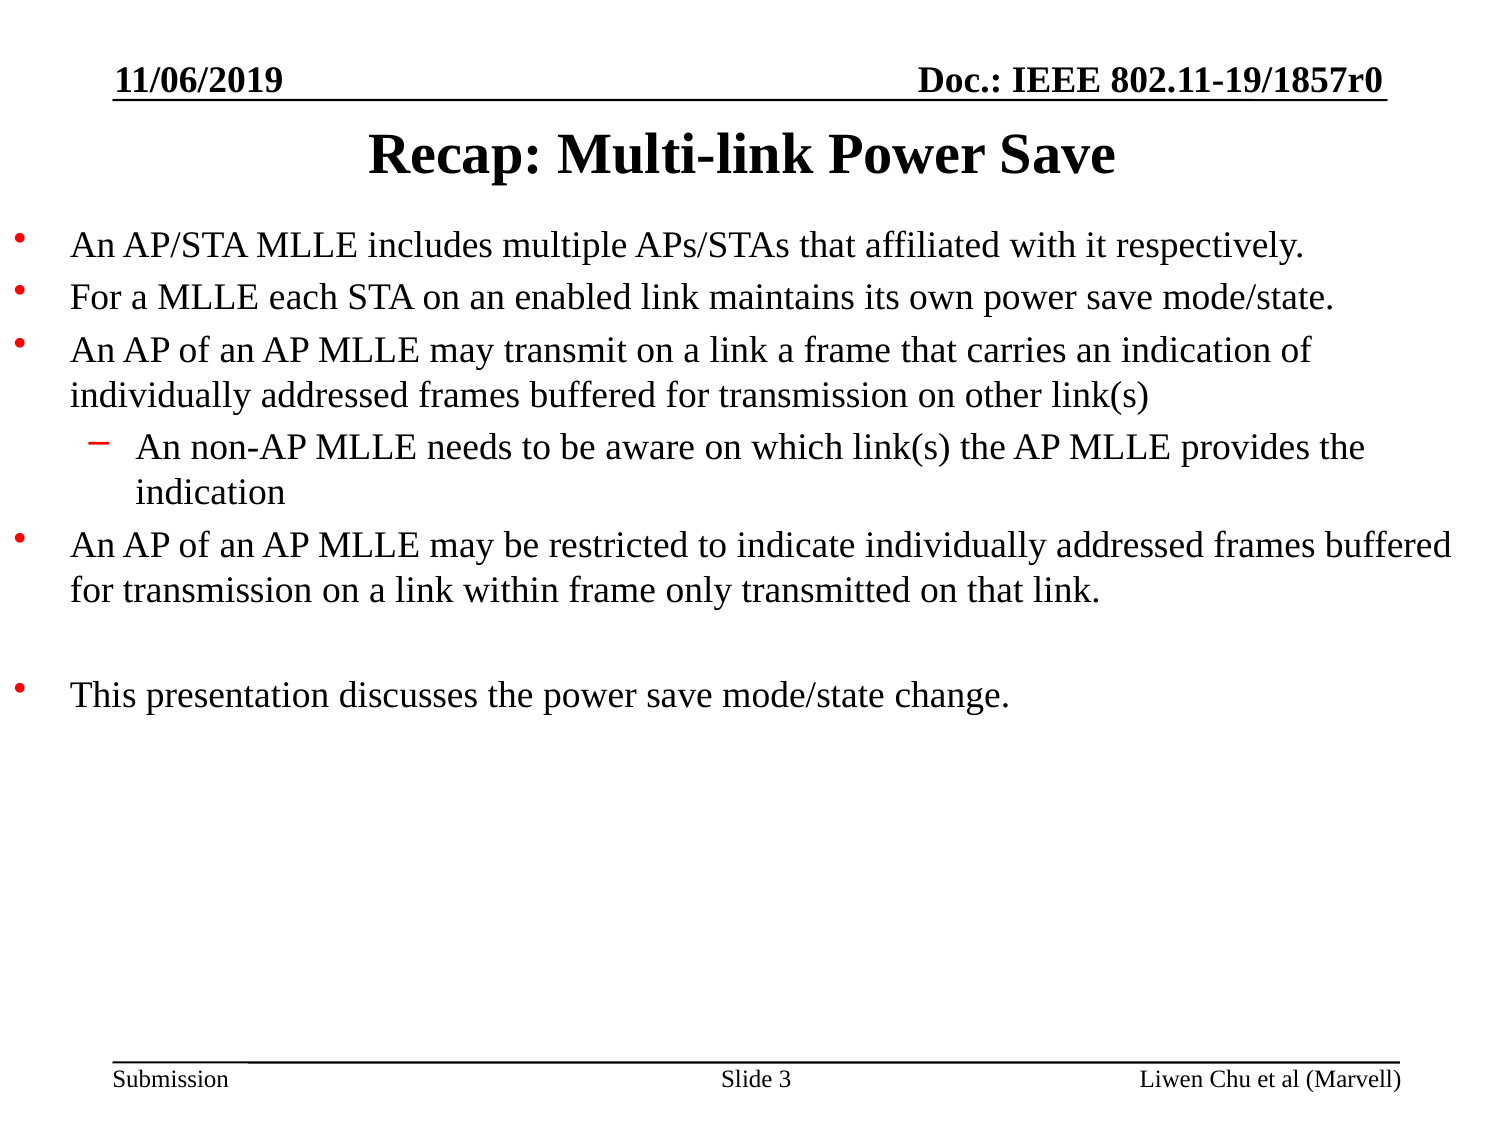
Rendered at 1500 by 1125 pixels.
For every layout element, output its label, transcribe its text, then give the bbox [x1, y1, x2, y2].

list An AP/STA MLLE includes multiple APs/STAs that affiliated with it respectively. For a MLLE each STA on an enabled link maintains its own power save mode/state. An AP of an AP MLLE may transmit on a link a frame that carries an indication of individually addressed frames buffered for transmission on other link(s) An non-AP MLLE needs to be aware on which link(s) the AP MLLE provides the indication An AP of an AP MLLE may be restricted to indicate individually addressed frames buffered for transmission on a link within frame only transmitted on that link. This presentation discusses the power save mode/state change. [0, 212, 1499, 876]
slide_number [114, 54, 288, 101]
slide_number Slide 3 [712, 1061, 800, 1093]
footer Liwen Chu et al (Marvell) [1135, 1061, 1402, 1093]
title Recap: Multi-link Power Save [0, 87, 1500, 213]
